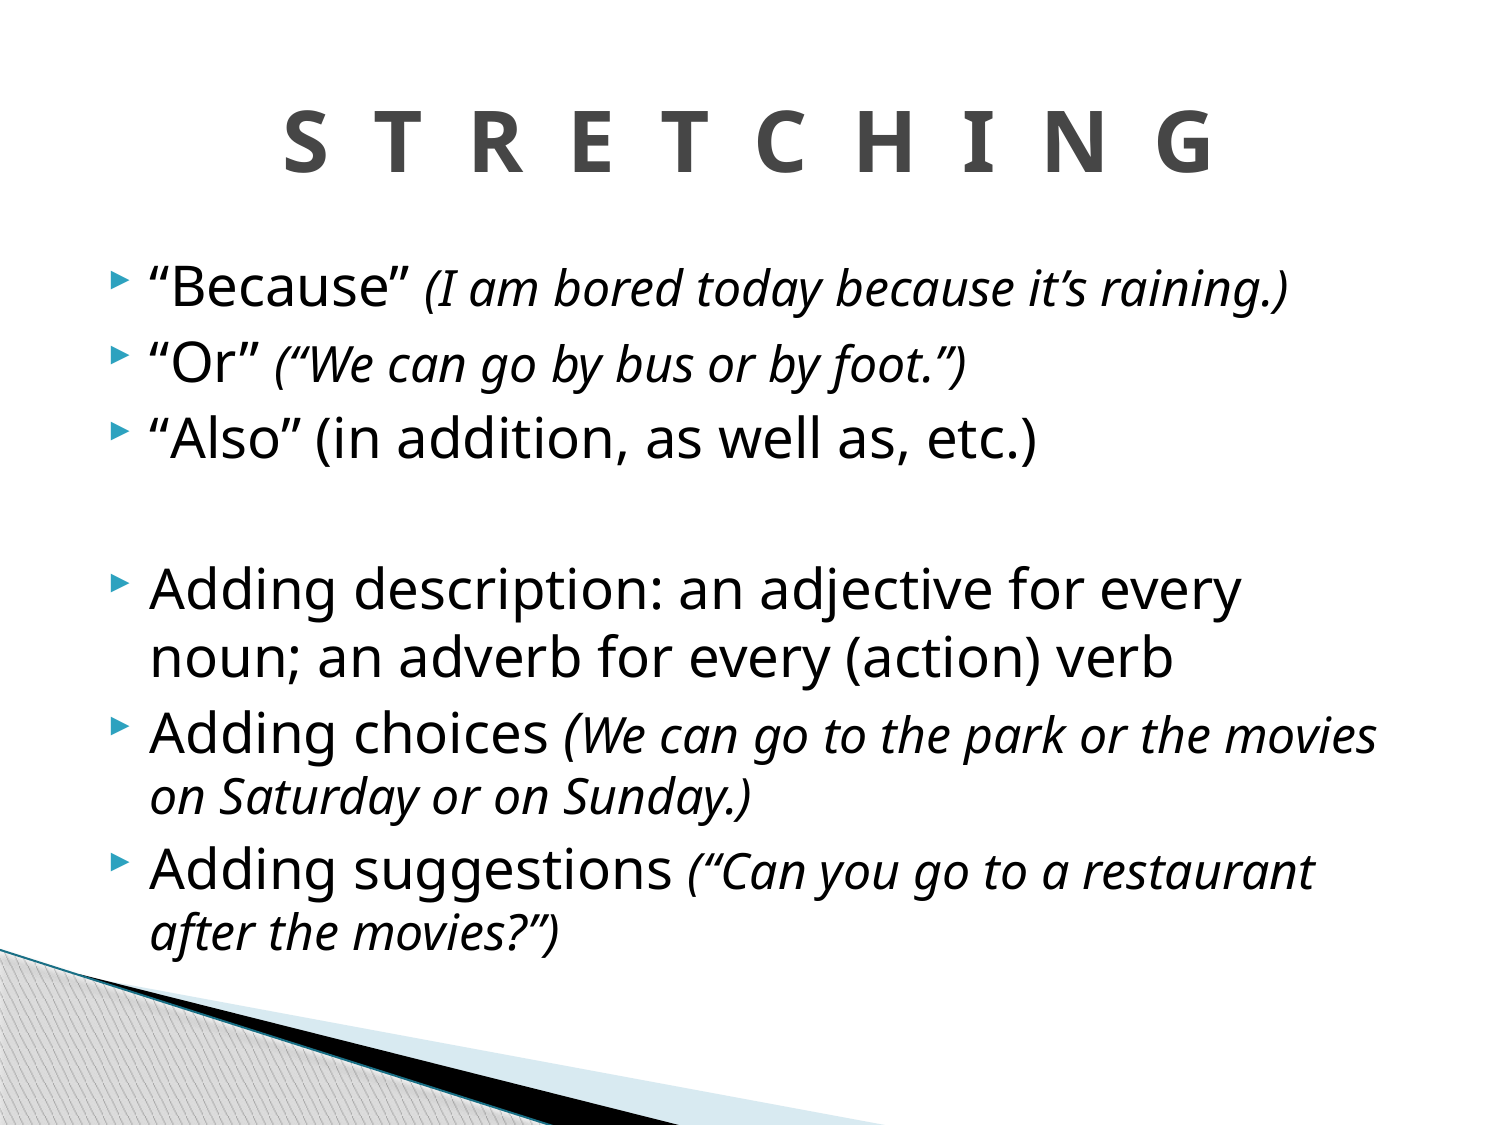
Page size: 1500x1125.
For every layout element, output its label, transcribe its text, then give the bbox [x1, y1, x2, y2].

list “Because” (I am bored today because it’s raining.) “Or” (“We can go by bus or by foot.”) “Also” (in addition, as well as, etc.) Adding description: an adjective for every noun; an adverb for every (action) verb Adding choices (We can go to the park or the movies on Saturday or on Sunday.) Adding suggestions (“Can you go to a restaurant after the movies?”) [75, 243, 1425, 986]
title S T R E T C H I N G [75, 45, 1425, 233]
